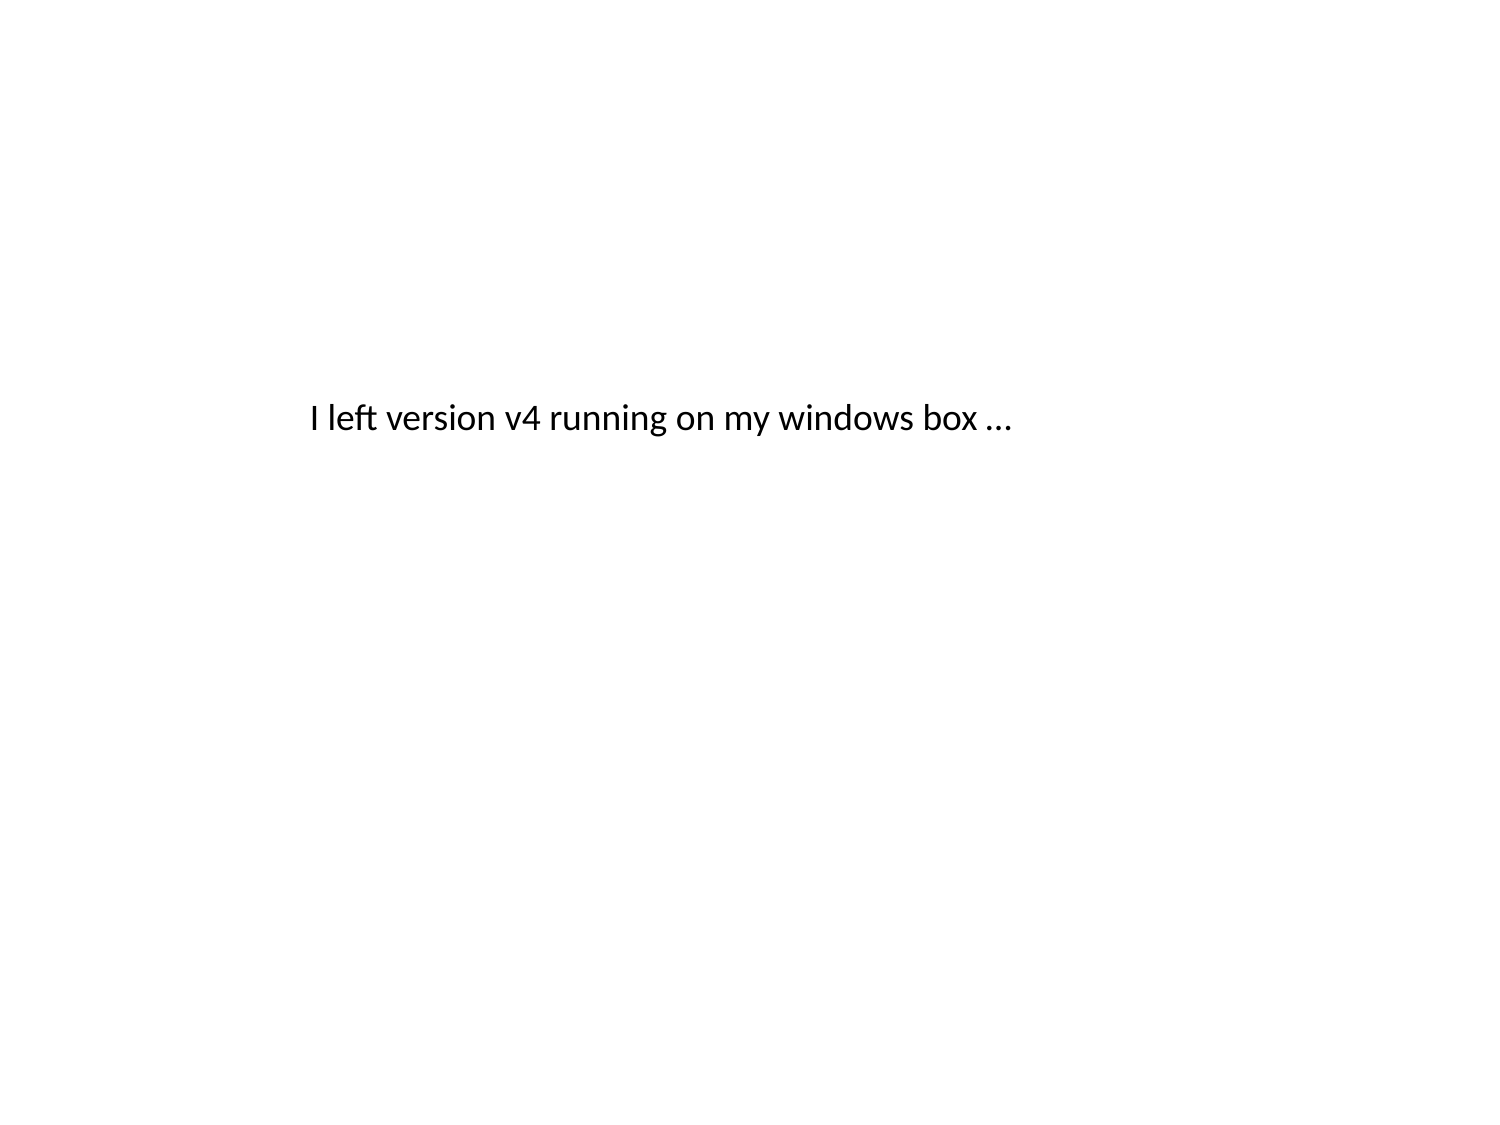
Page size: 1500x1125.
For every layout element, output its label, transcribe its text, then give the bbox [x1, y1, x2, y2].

text_box I left version v4 running on my windows box … [295, 385, 1028, 445]
